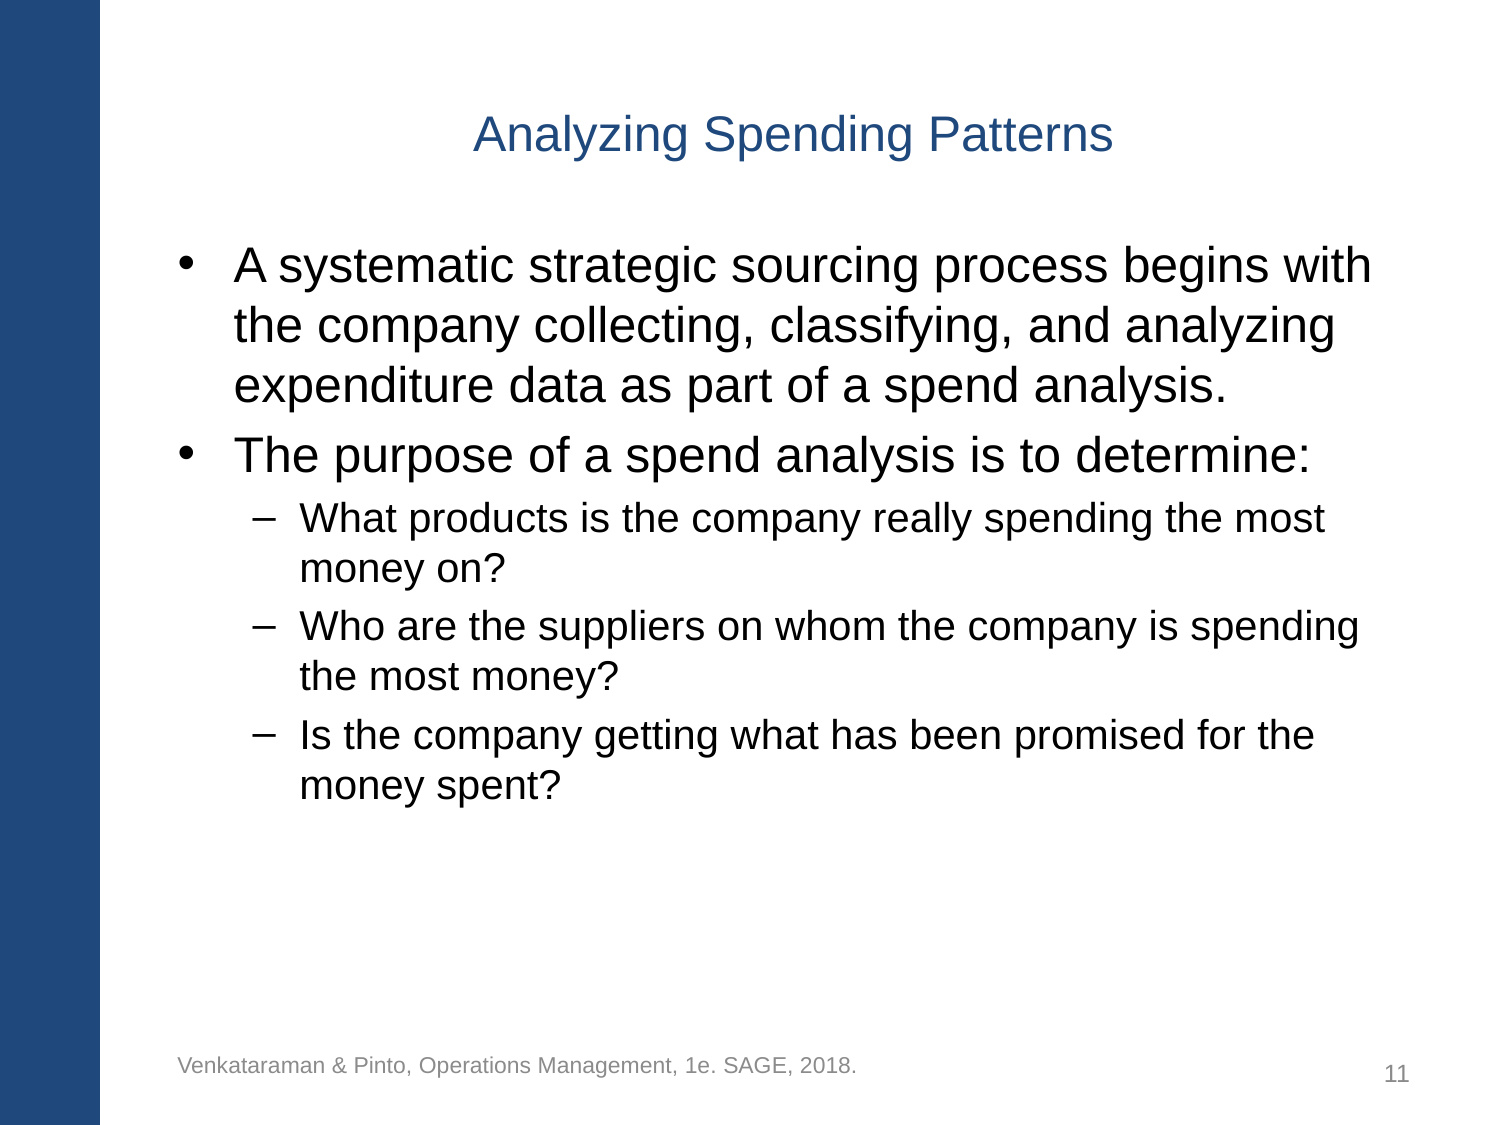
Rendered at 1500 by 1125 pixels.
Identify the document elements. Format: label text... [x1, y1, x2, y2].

title Analyzing Spending Patterns [162, 37, 1425, 224]
slide_number 11 [1350, 1042, 1425, 1103]
footer Venkataraman & Pinto, Operations Management, 1e. SAGE, 2018. [162, 1042, 1313, 1103]
list A systematic strategic sourcing process begins with the company collecting, classifying, and analyzing expenditure data as part of a spend analysis. The purpose of a spend analysis is to determine: What products is the company really spending the most money on? Who are the suppliers on whom the company is spending the most money? Is the company getting what has been promised for the money spent? [162, 224, 1425, 1013]
